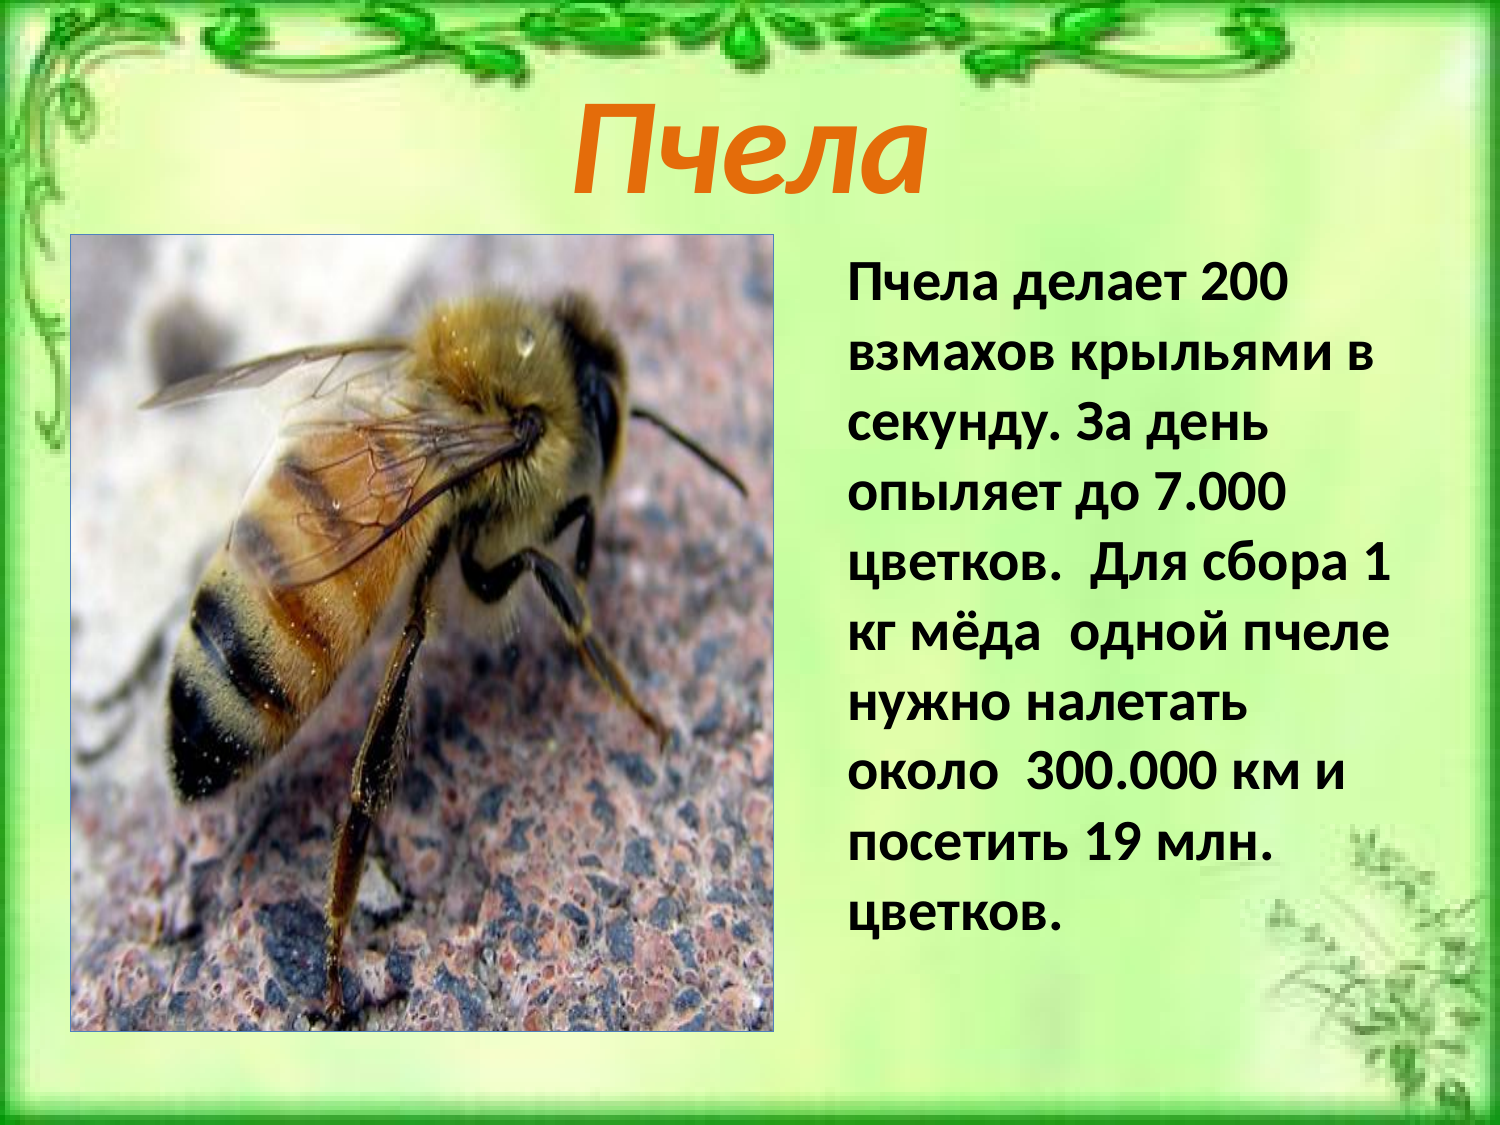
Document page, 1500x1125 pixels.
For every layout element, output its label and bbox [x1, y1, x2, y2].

list [70, 234, 774, 1032]
list [0, 0, 1500, 1125]
